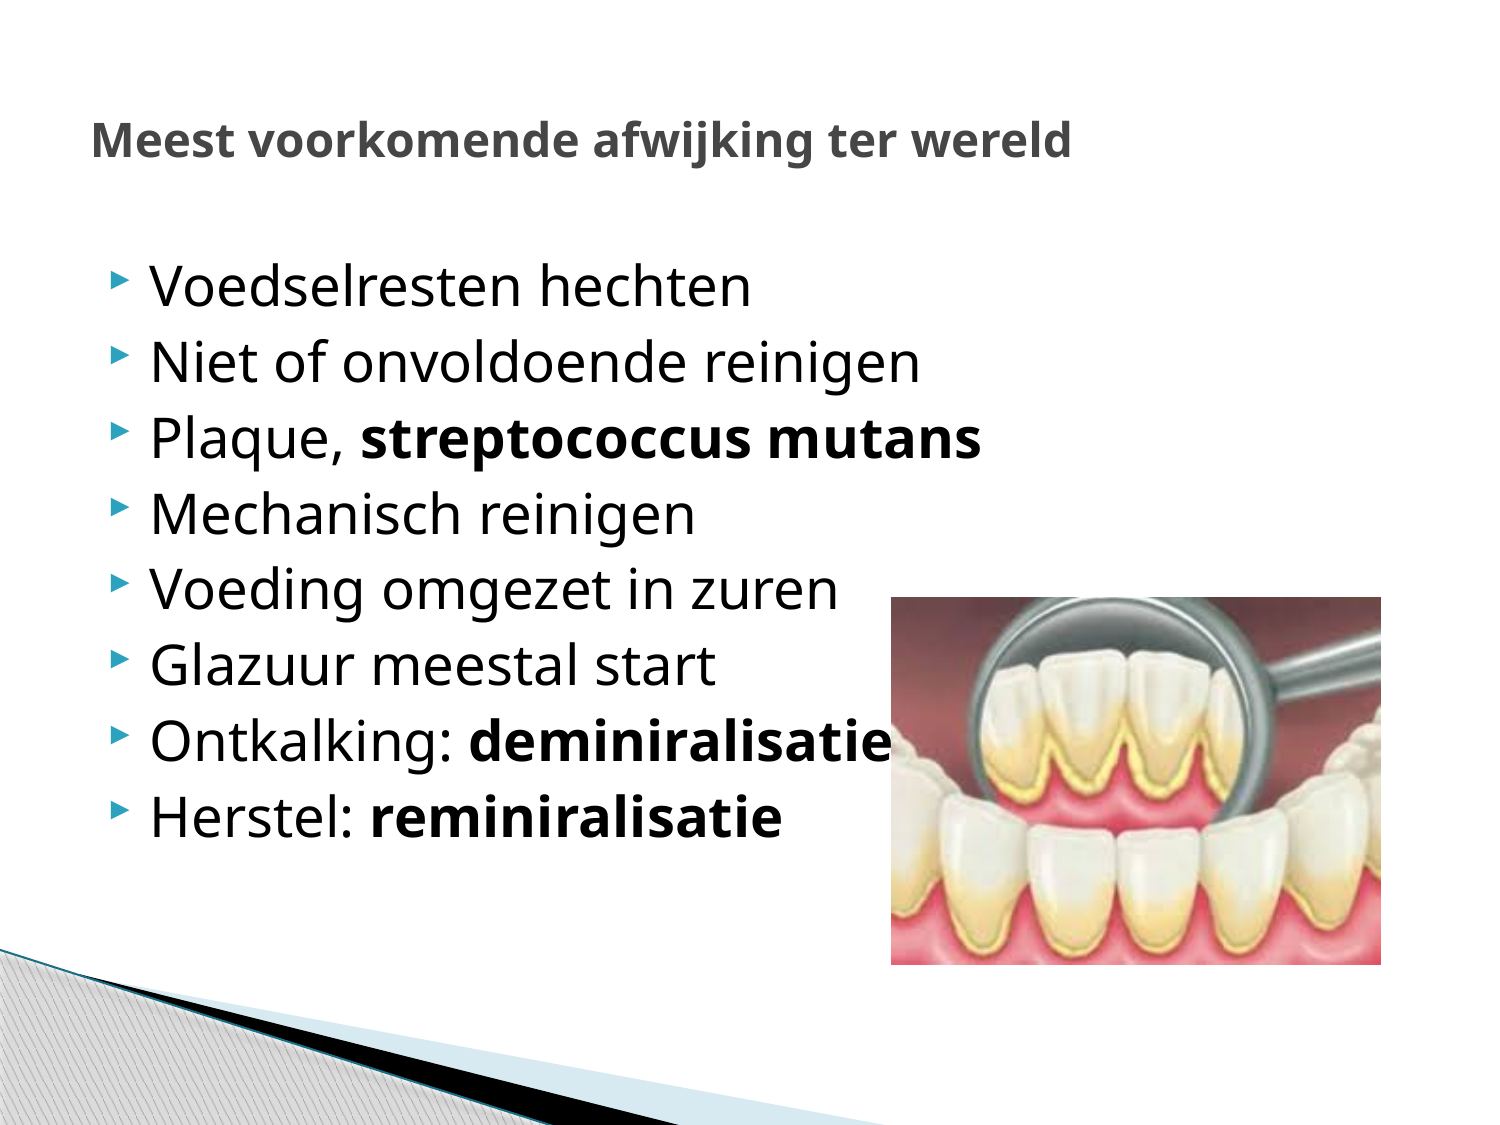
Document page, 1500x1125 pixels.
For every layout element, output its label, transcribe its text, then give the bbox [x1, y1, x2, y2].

title Meest voorkomende afwijking ter wereld [75, 45, 1425, 233]
list Voedselresten hechten Niet of onvoldoende reinigen Plaque, streptococcus mutans Mechanisch reinigen Voeding omgezet in zuren Glazuur meestal start Ontkalking: deminiralisatie Herstel: reminiralisatie [75, 243, 1425, 986]
picture [891, 597, 1381, 965]
